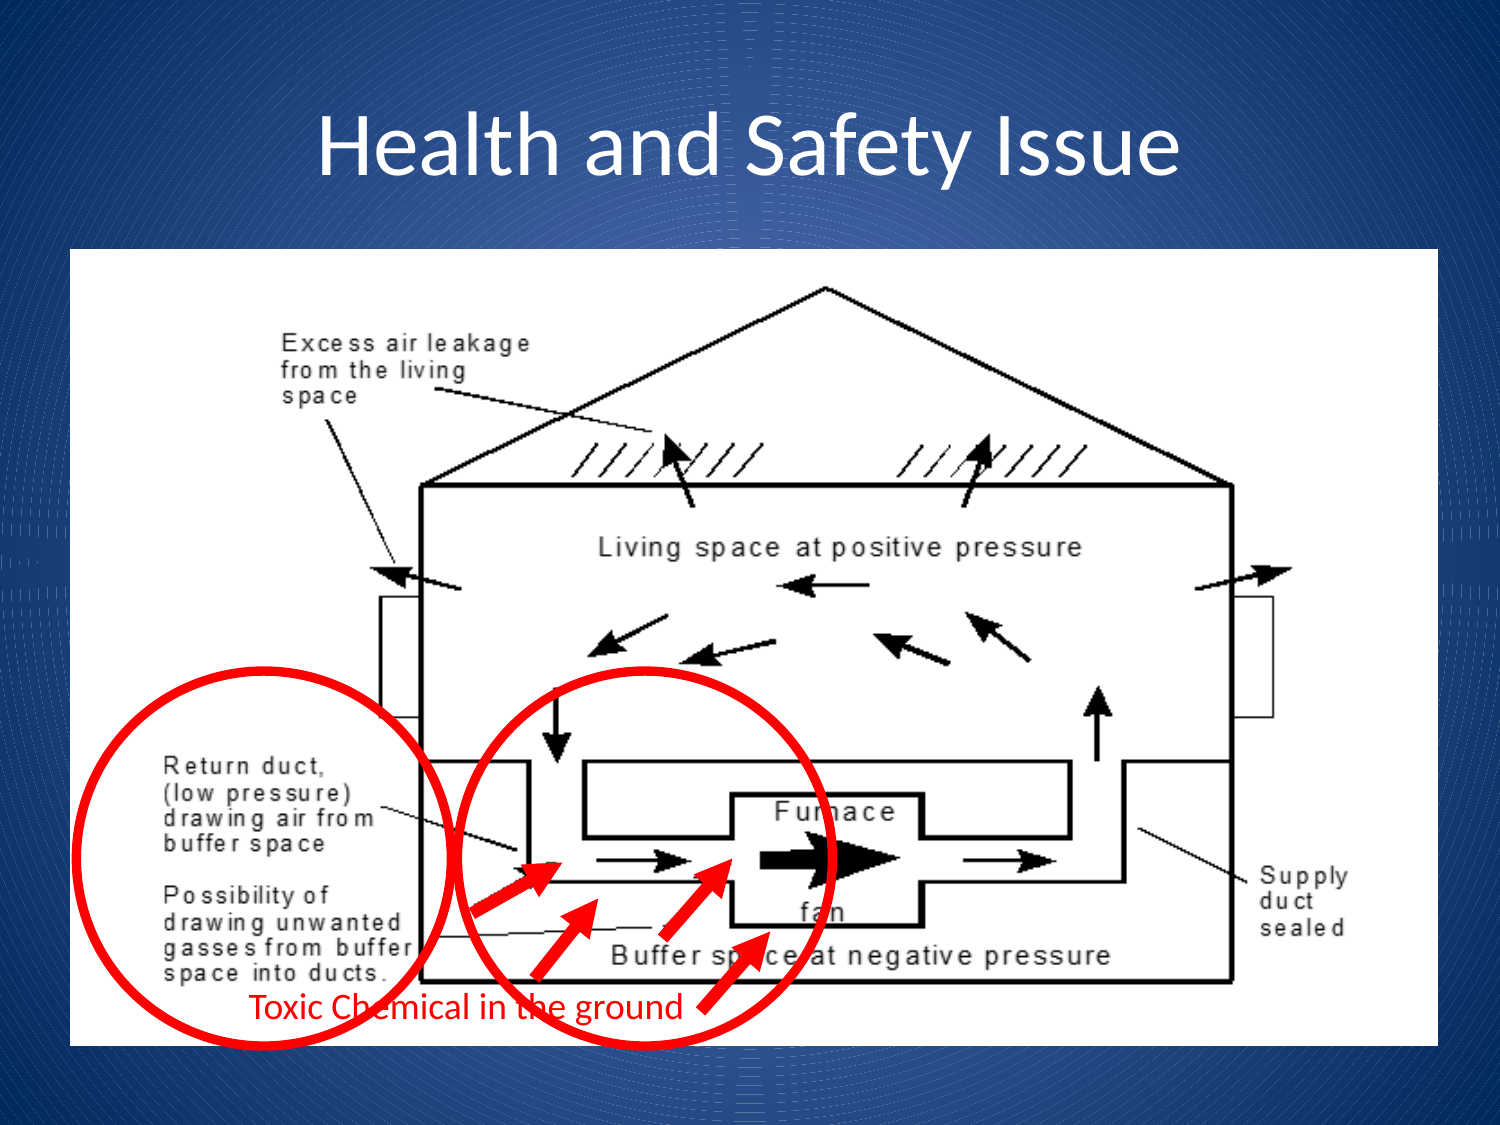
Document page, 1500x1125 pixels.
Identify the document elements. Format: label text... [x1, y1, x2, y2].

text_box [534, 898, 599, 980]
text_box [700, 931, 771, 1012]
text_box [471, 862, 563, 914]
picture [70, 249, 1439, 1047]
title Health and Safety Issue [75, 45, 1425, 233]
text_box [662, 858, 733, 939]
